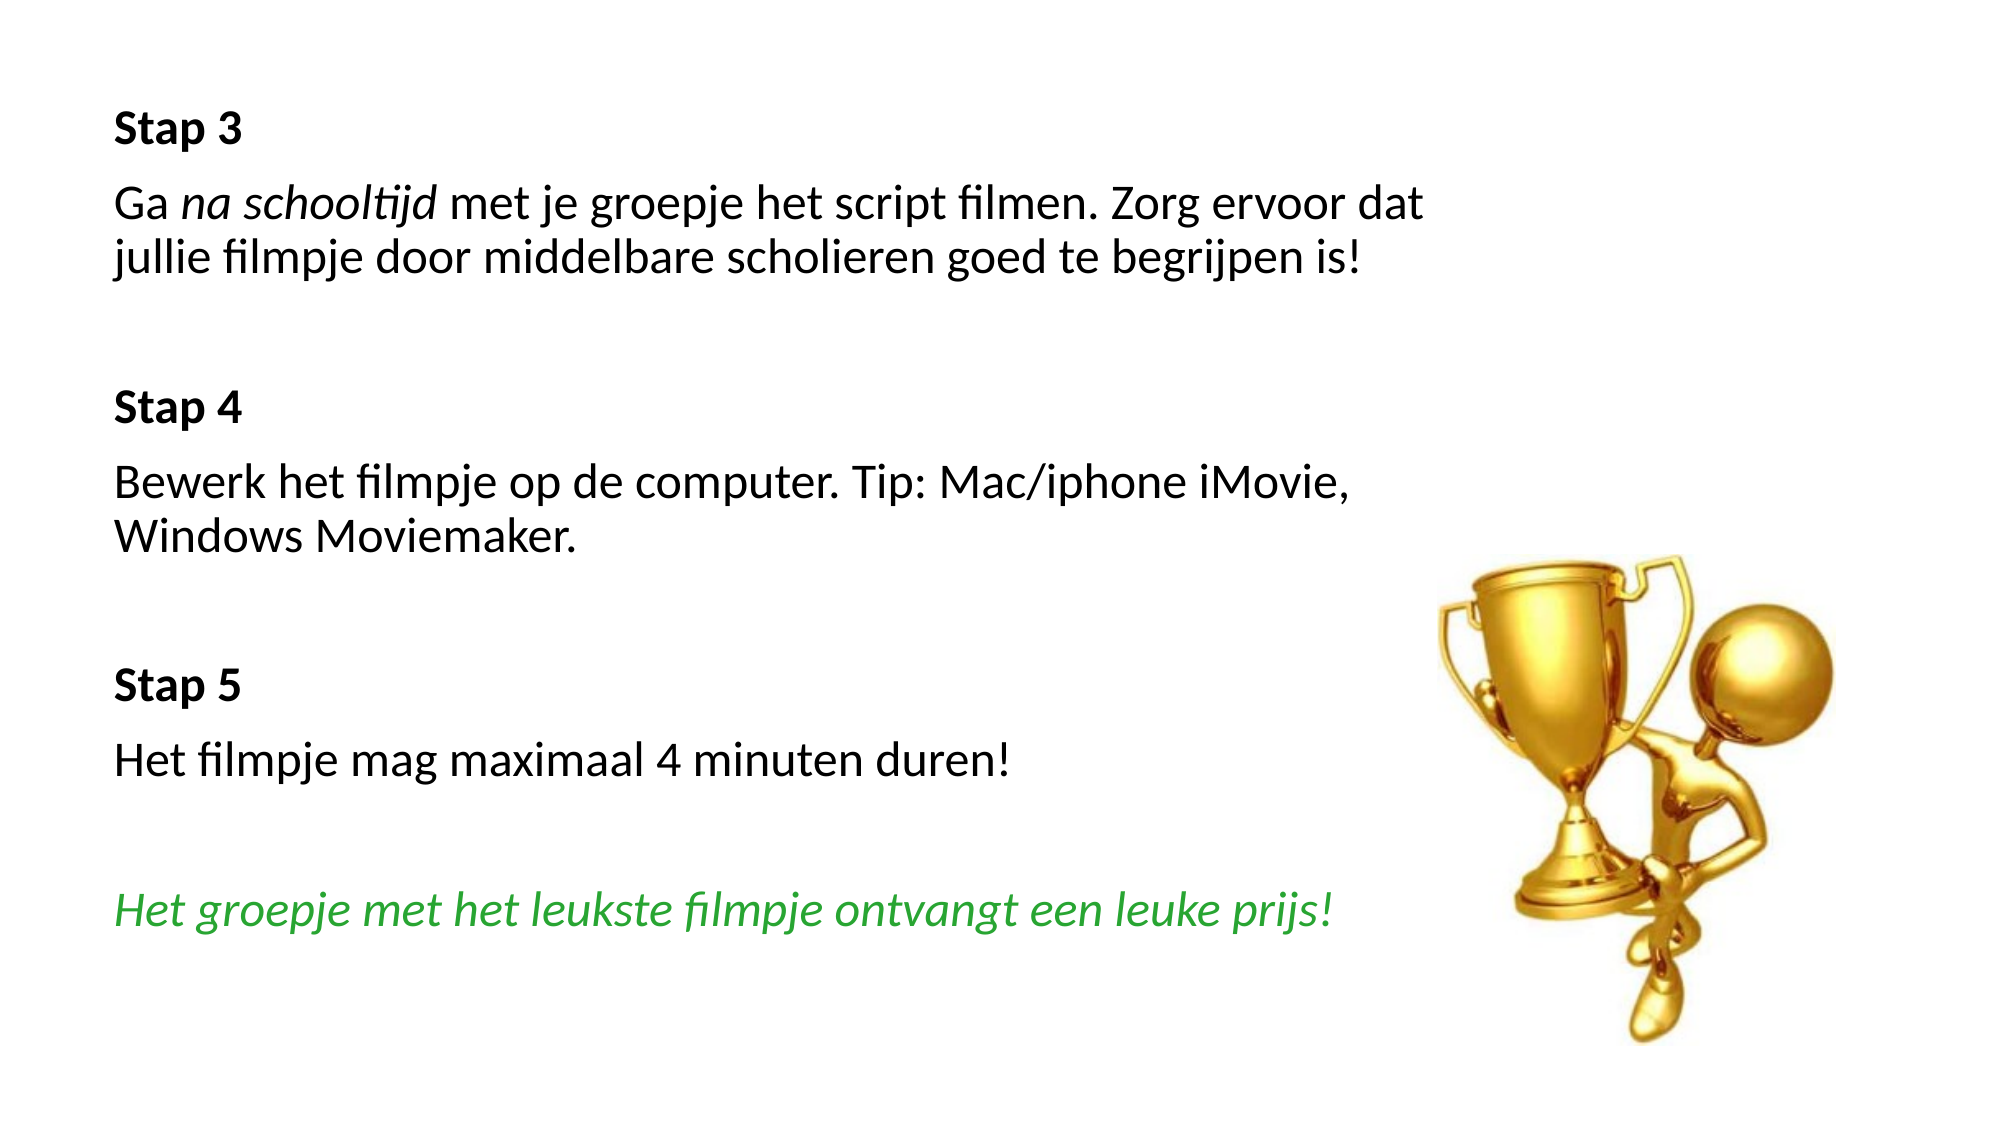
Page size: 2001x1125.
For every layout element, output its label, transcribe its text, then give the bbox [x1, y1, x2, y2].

text_box Stap 3 Ga na schooltijd met je groepje het script filmen. Zorg ervoor dat jullie filmpje door middelbare scholieren goed te begrijpen is! Stap 4 Bewerk het filmpje op de computer. Tip: Mac/iphone iMovie, Windows Moviemaker. Stap 5 Het filmpje mag maximaal 4 minuten duren! Het groepje met het leukste filmpje ontvangt een leuke prijs! [113, 101, 1502, 988]
picture [1437, 554, 1836, 1046]
